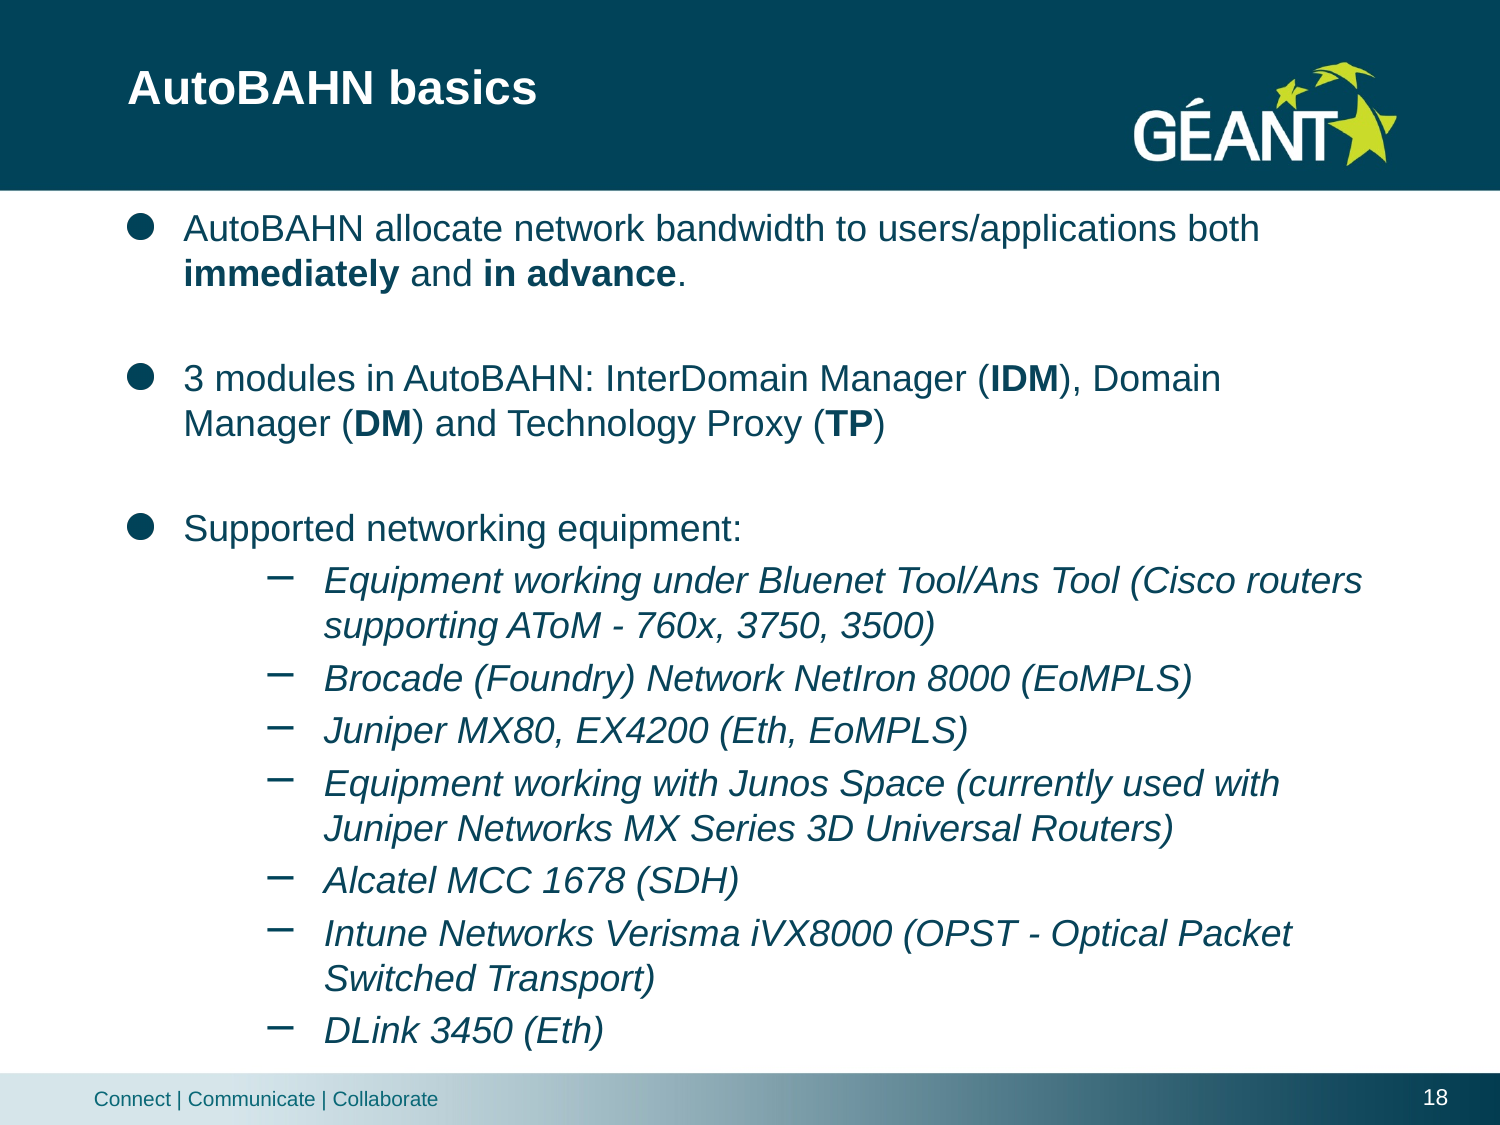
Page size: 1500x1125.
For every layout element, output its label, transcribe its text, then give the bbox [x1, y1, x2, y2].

picture [1376, 112, 1397, 134]
picture [1134, 110, 1175, 161]
picture [1328, 95, 1386, 165]
picture [0, 191, 1500, 1125]
picture [1313, 62, 1374, 89]
picture [1187, 98, 1203, 107]
picture [1181, 111, 1211, 161]
picture [1214, 79, 1338, 161]
list AutoBAHN allocate network bandwidth to users/applications both immediately and in advance. 3 modules in AutoBAHN: InterDomain Manager (IDM), Domain Manager (DM) and Technology Proxy (TP) Supported networking equipment: Equipment working under Bluenet Tool/Ans Tool (Cisco routers supporting AToM - 760x, 3750, 3500) Brocade (Foundry) Network NetIron 8000 (EoMPLS) Juniper MX80, EX4200 (Eth, EoMPLS) Equipment working with Junos Space (currently used with Juniper Networks MX Series 3D Universal Routers) Alcatel MCC 1678 (SDH) Intune Networks Verisma iVX8000 (OPST - Optical Packet Switched Transport) DLink 3450 (Eth) [112, 196, 1388, 872]
title AutoBAHN basics [112, 49, 1103, 192]
